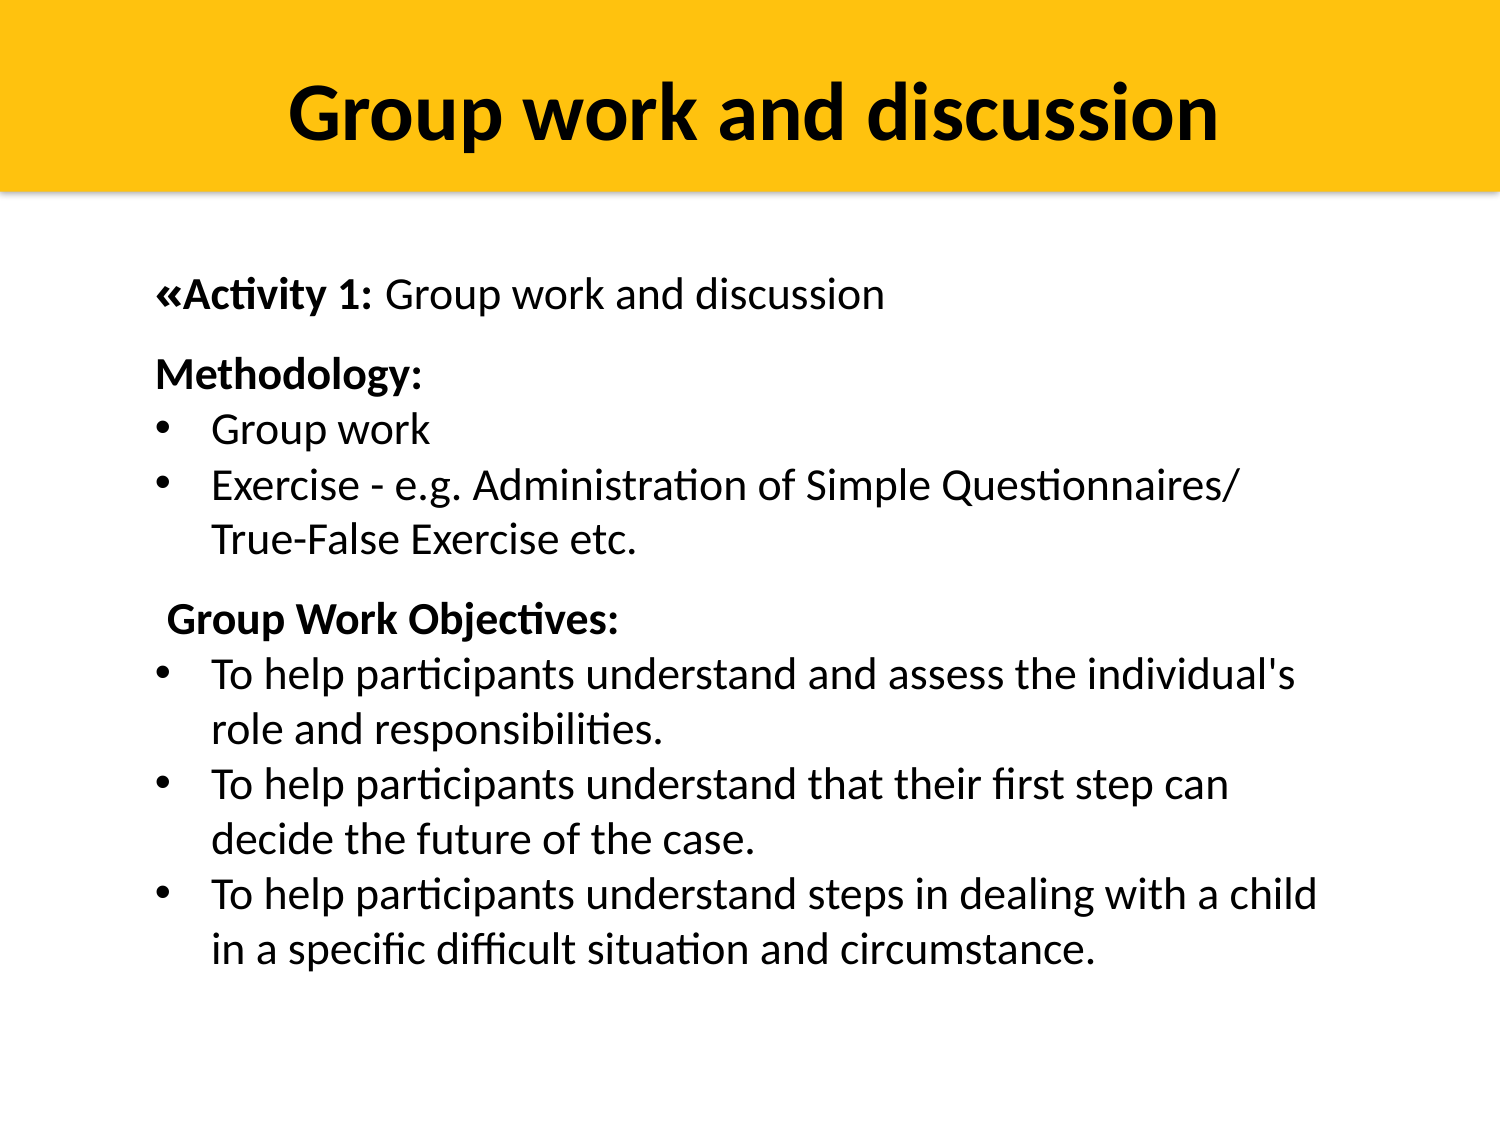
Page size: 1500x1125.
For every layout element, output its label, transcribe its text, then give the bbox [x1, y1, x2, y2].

text_box «Activity 1: Group work and discussion Methodology: Group work Exercise - e.g. Administration of Simple Questionnaires/ True-False Exercise etc. Group Work Objectives: To help participants understand and assess the individual's role and responsibilities. To help participants understand that their first step can decide the future of the case. To help participants understand steps in dealing with a child in a specific difficult situation and circumstance. [140, 256, 1365, 1037]
text_box Group work and discussion [4, 49, 1500, 165]
